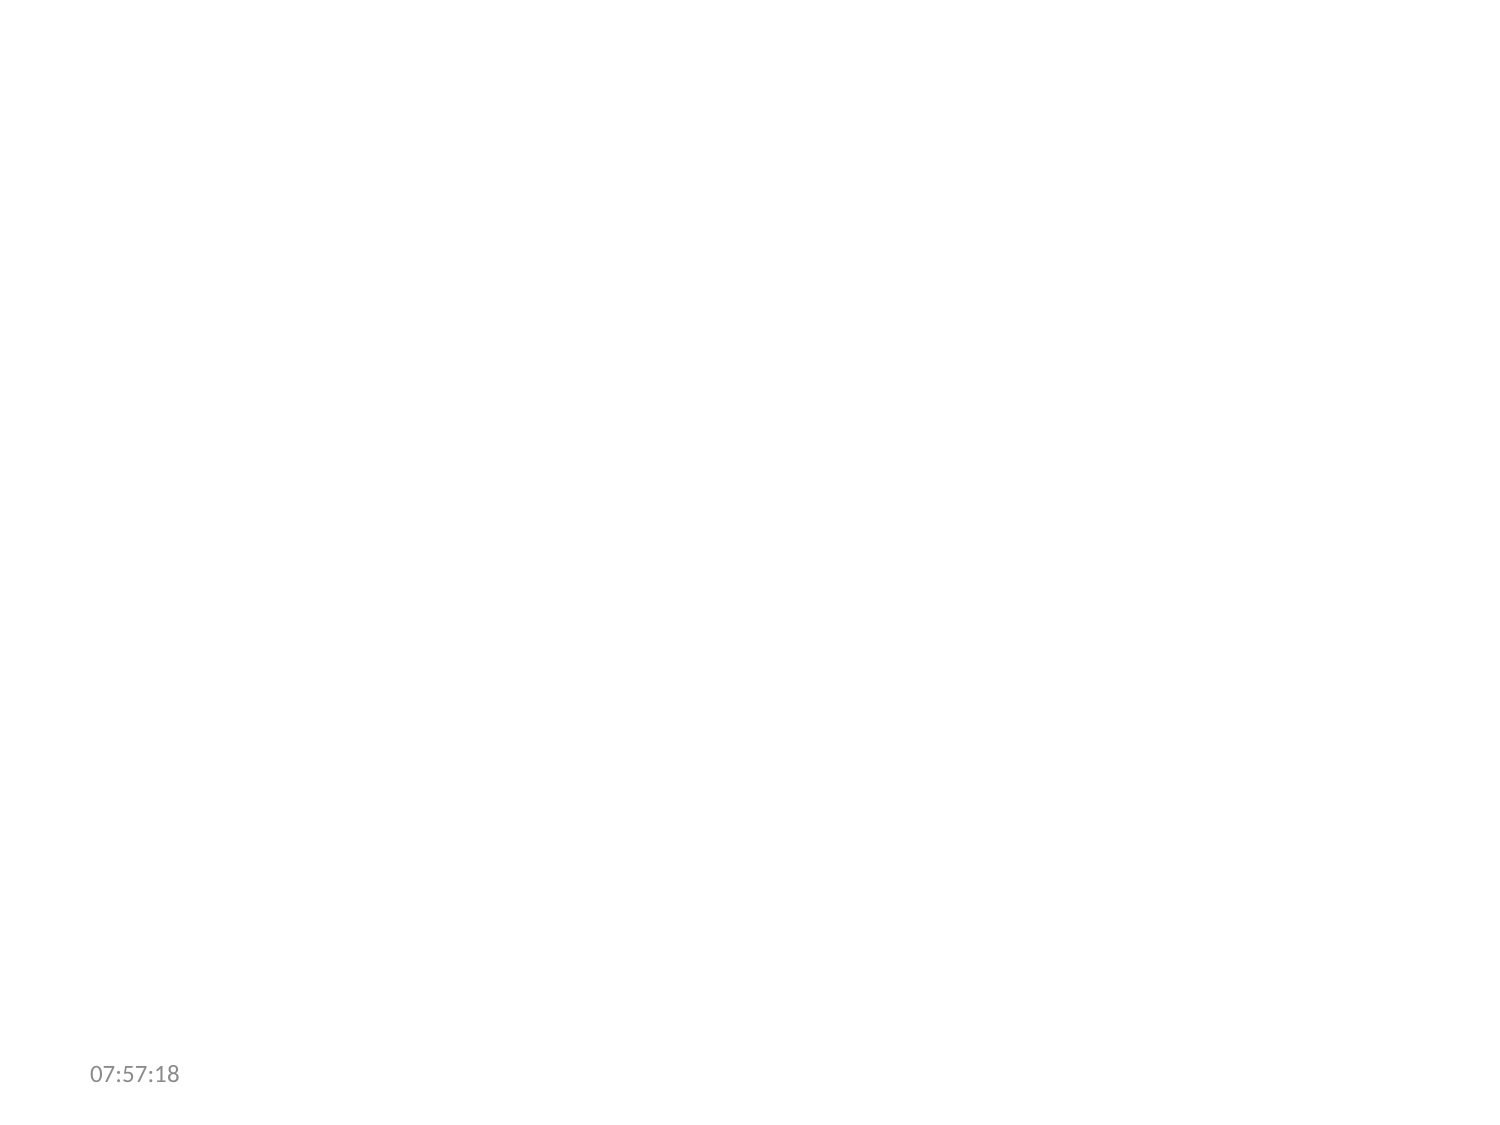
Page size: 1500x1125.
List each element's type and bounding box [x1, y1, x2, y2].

slide_number [75, 1042, 425, 1103]
